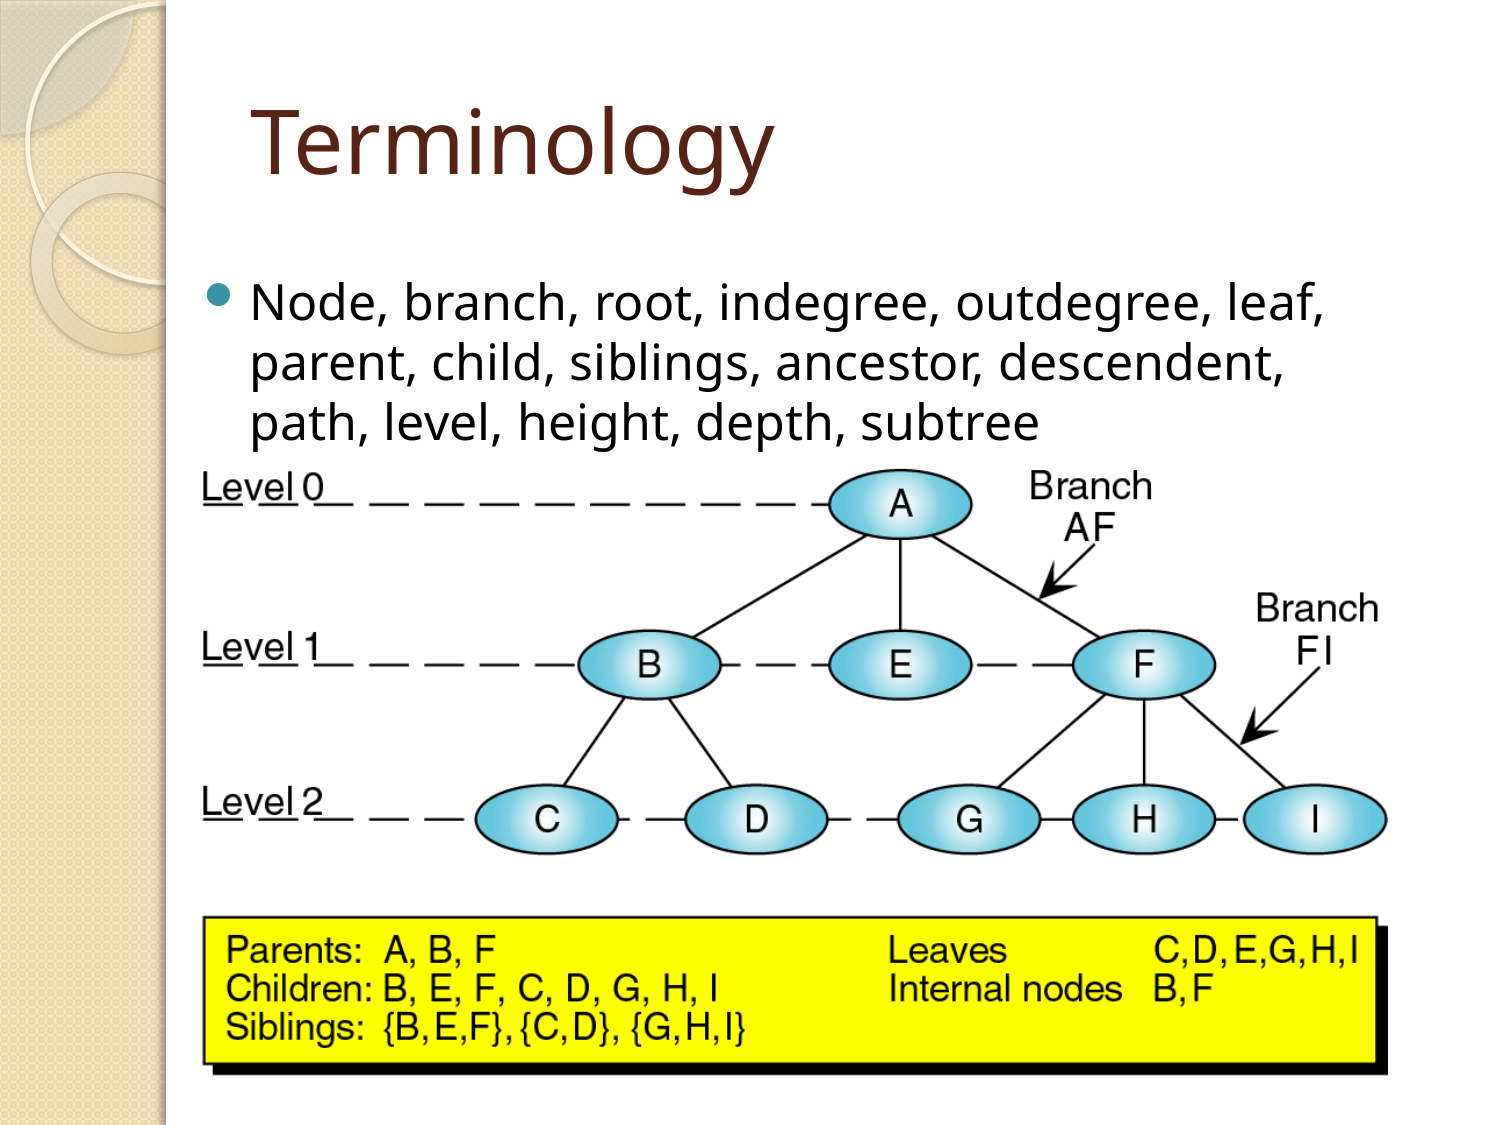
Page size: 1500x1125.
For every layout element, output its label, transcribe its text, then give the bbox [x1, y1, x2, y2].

picture [199, 462, 1388, 1077]
list Node, branch, root, indegree, outdegree, leaf, parent, child, siblings, ancestor, descendent, path, level, height, depth, subtree [174, 262, 1426, 463]
title Terminology [235, 45, 1466, 233]
